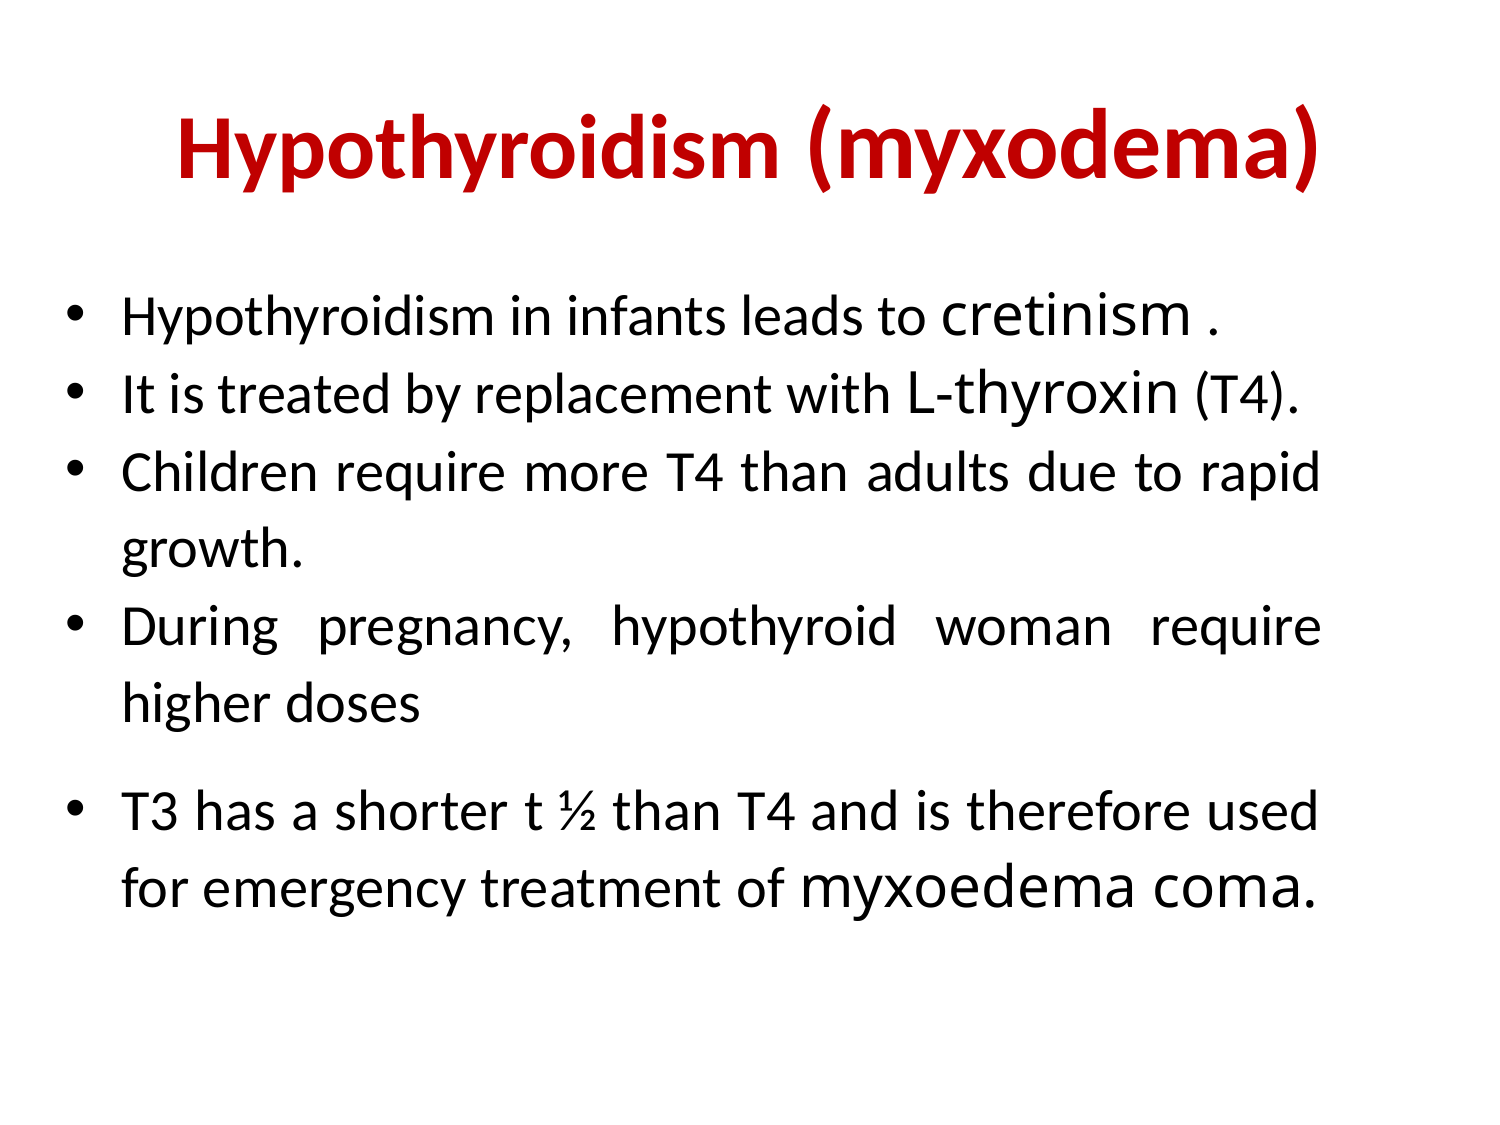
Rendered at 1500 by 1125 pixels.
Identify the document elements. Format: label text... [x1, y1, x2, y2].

list Hypothyroidism in infants leads to cretinism . It is treated by replacement with L-thyroxin (T4). Children require more T4 than adults due to rapid growth. During pregnancy, hypothyroid woman require higher doses T3 has a shorter t ½ than T4 and is therefore used for emergency treatment of myxoedema coma. [50, 262, 1475, 1005]
title Hypothyroidism (myxodema) [75, 45, 1425, 233]
